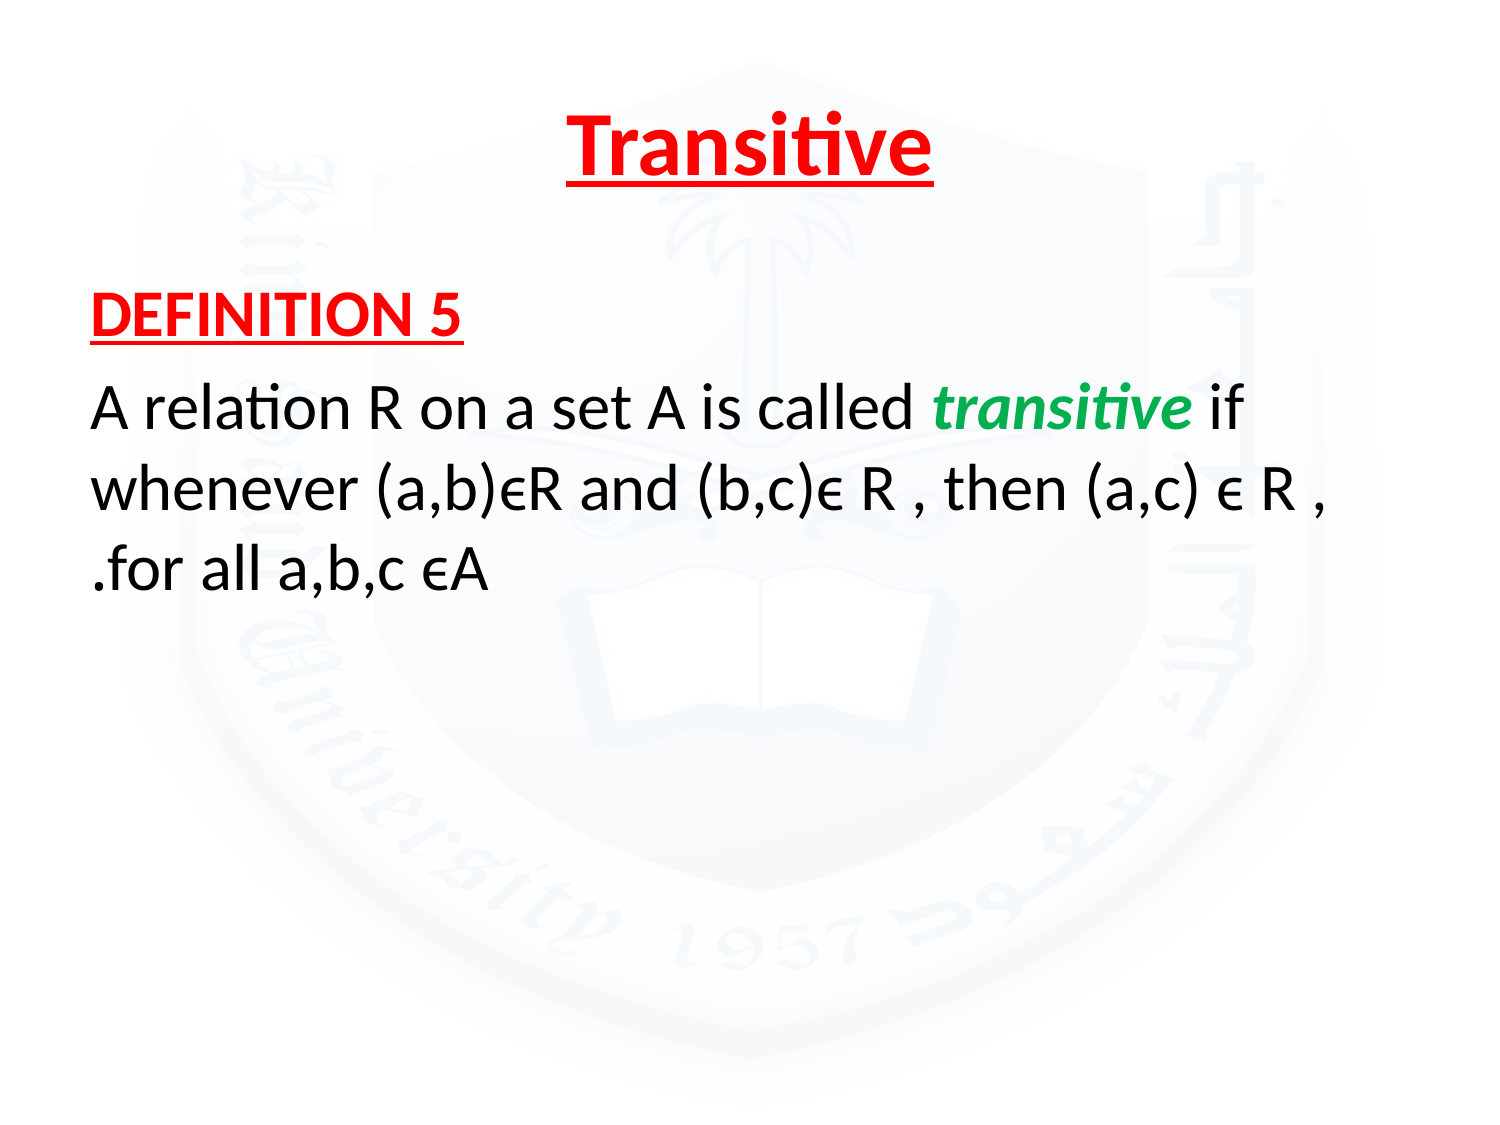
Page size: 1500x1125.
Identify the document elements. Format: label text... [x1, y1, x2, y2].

list DEFINITION 5 A relation R on a set A is called transitive if whenever (a,b)ϵR and (b,c)ϵ R , then (a,c) ϵ R , for all a,b,c ϵA. [75, 262, 1425, 1005]
title Transitive [75, 45, 1425, 233]
